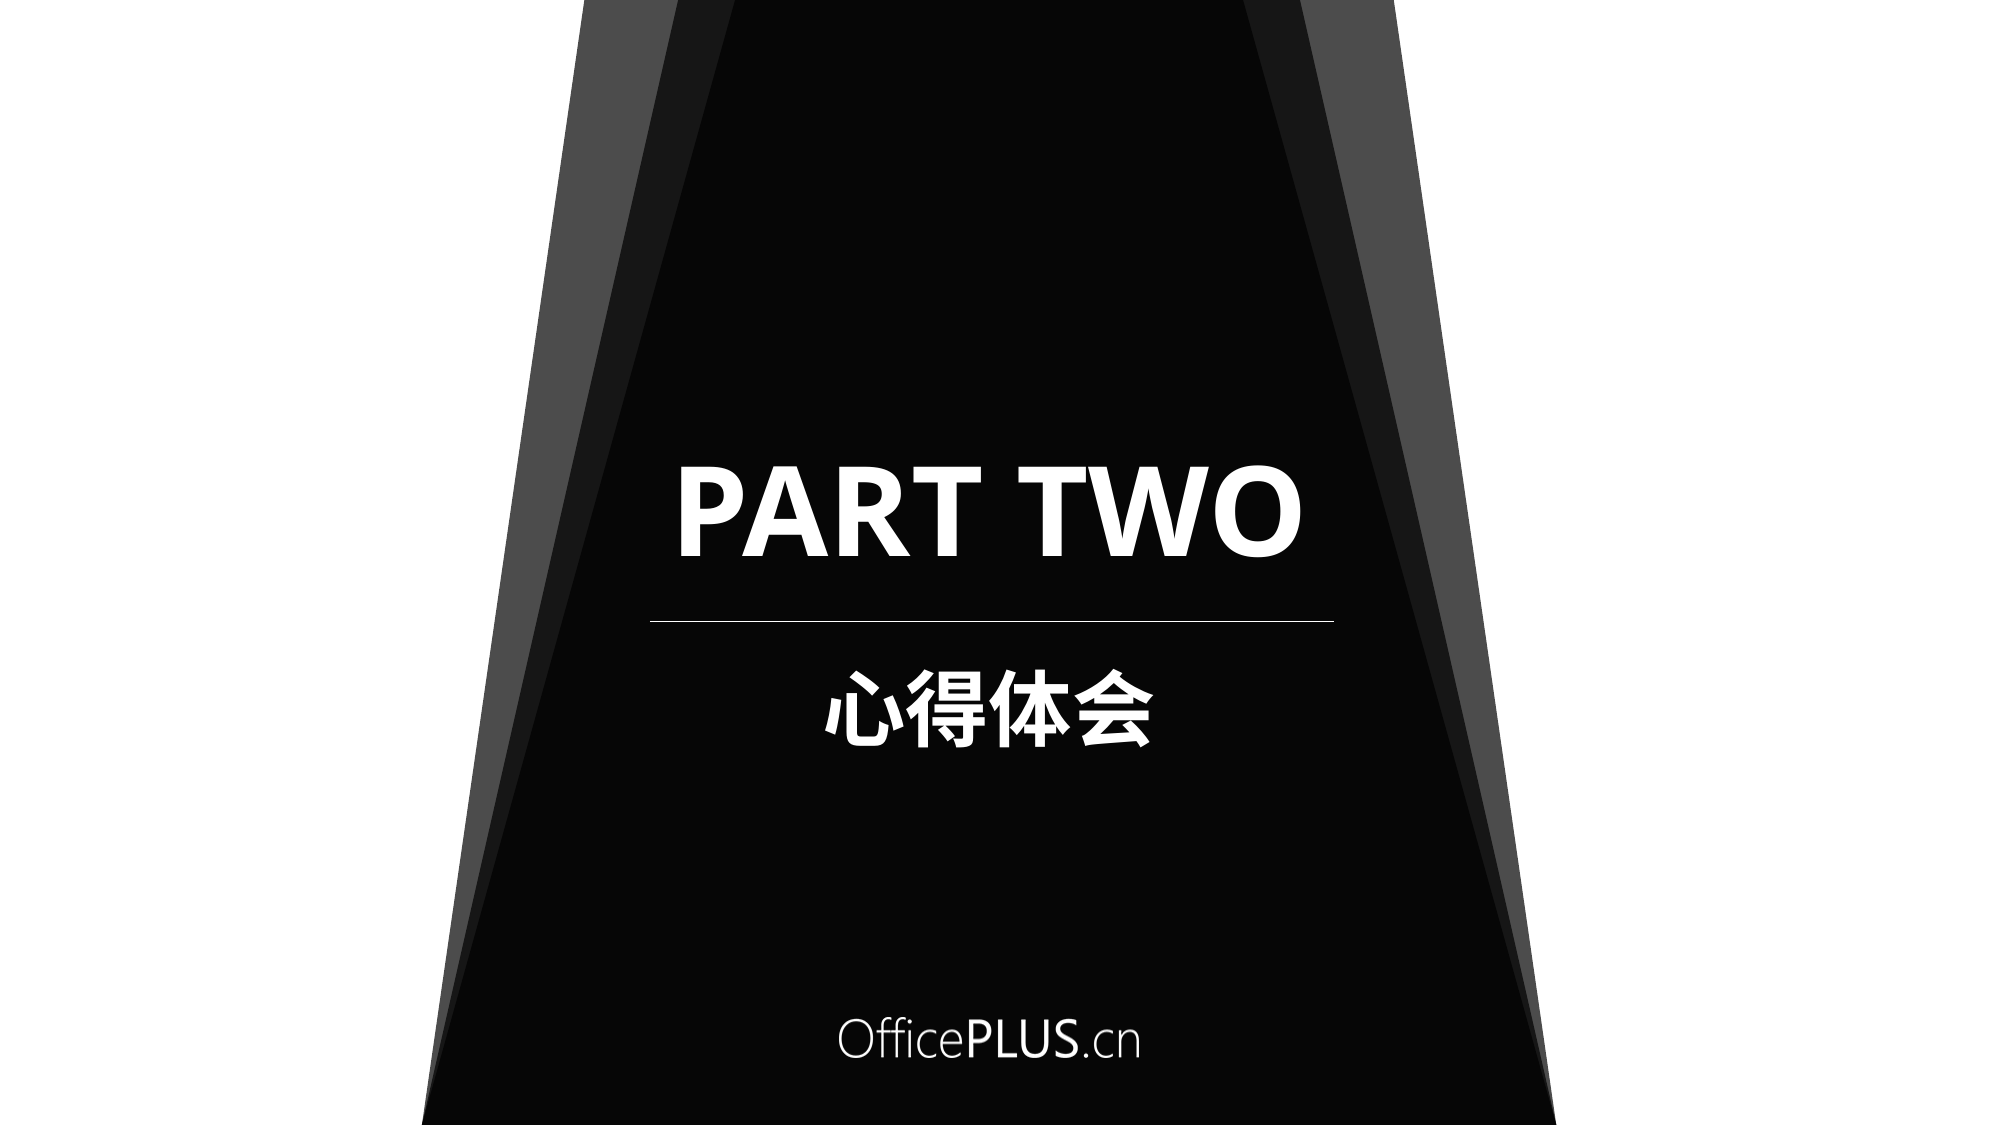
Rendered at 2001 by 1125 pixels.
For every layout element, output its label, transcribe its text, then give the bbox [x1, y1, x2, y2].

list PART TWO [450, 410, 1529, 622]
picture [838, 1017, 1139, 1058]
list 心得体会 [450, 661, 1529, 798]
